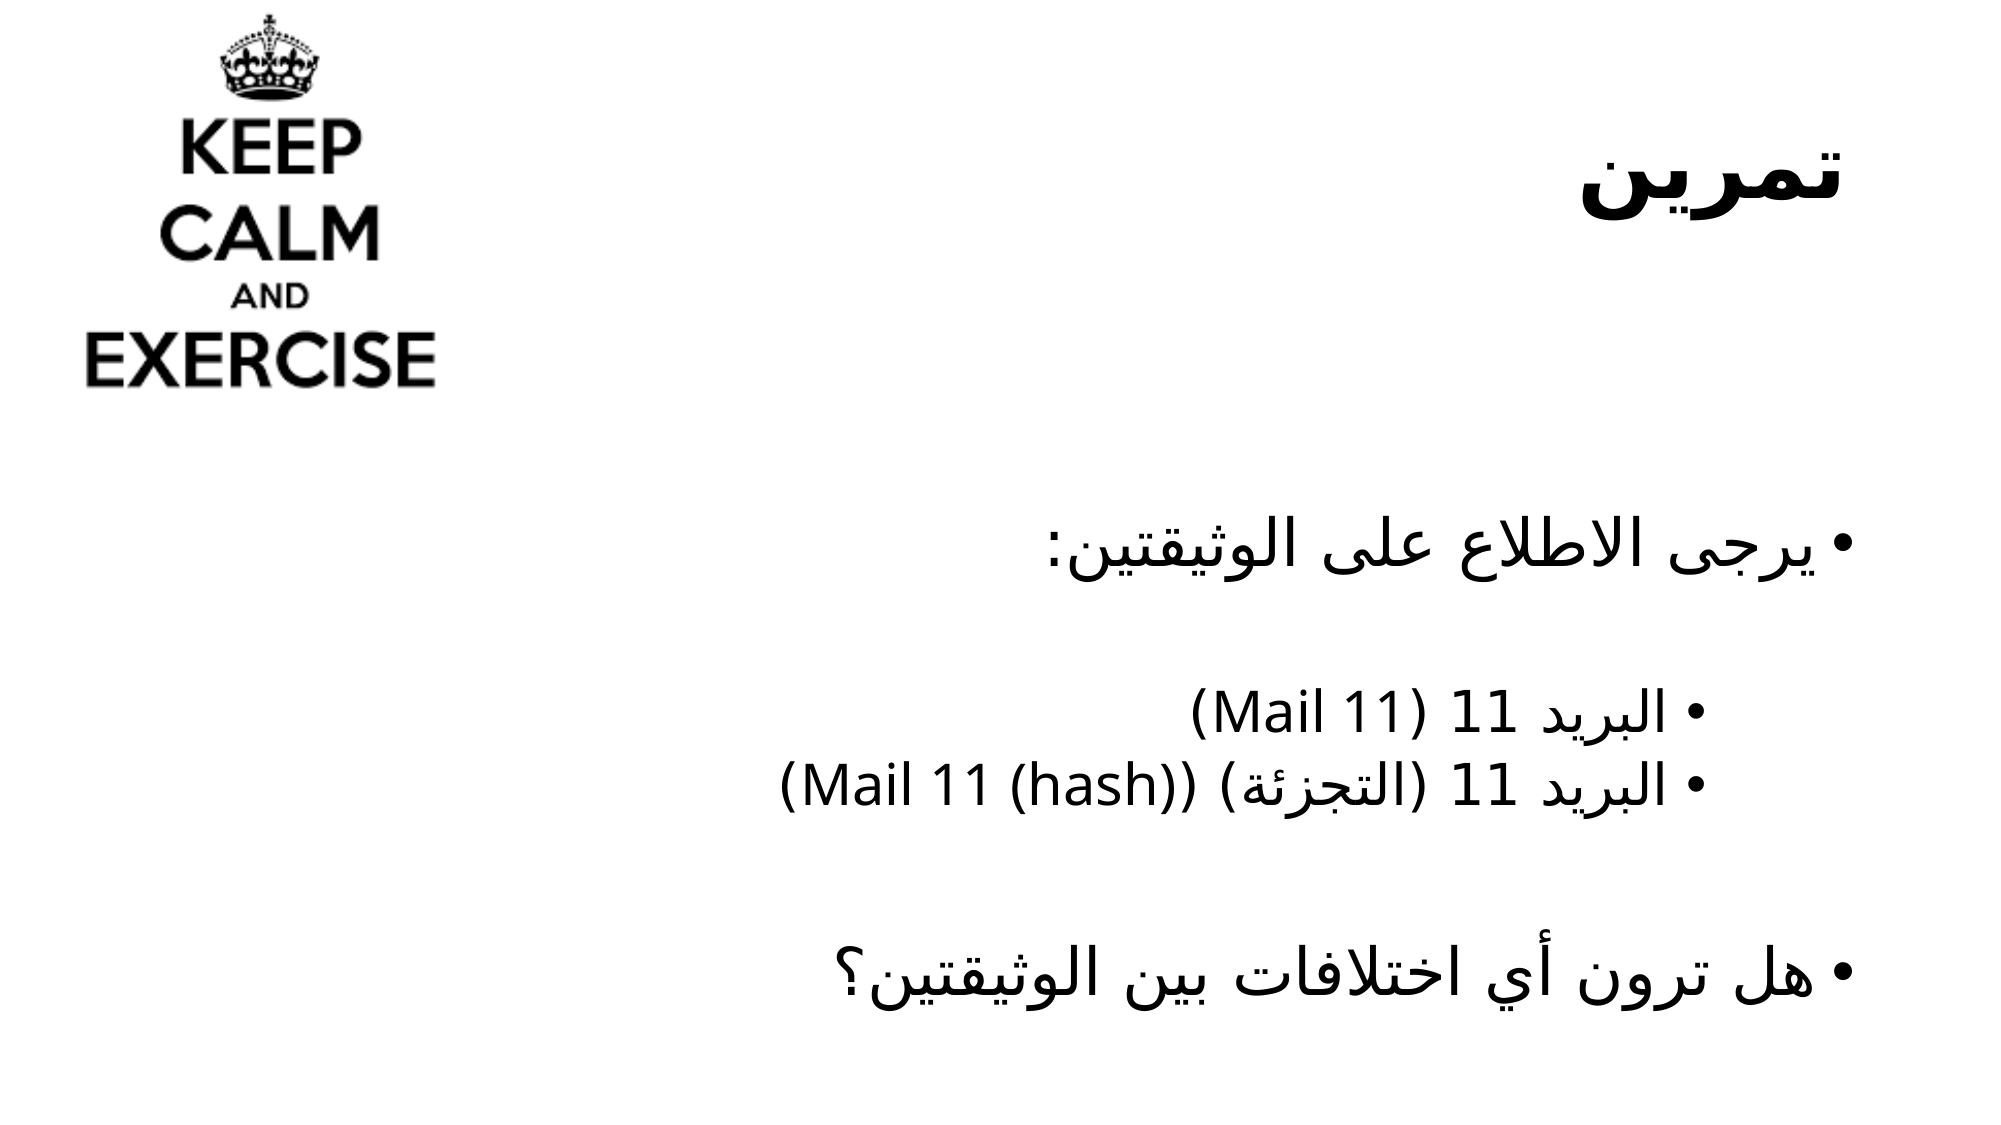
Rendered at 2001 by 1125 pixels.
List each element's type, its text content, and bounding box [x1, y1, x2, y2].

picture [56, 0, 485, 500]
list يرجى الاطلاع على الوثيقتين: البريد 11 (Mail 11) البريد 11 (التجزئة) (Mail 11 (hash)) هل ترون أي اختلافات بين الوثيقتين؟ [144, 310, 1870, 1025]
title تمرين [485, 59, 1863, 278]
